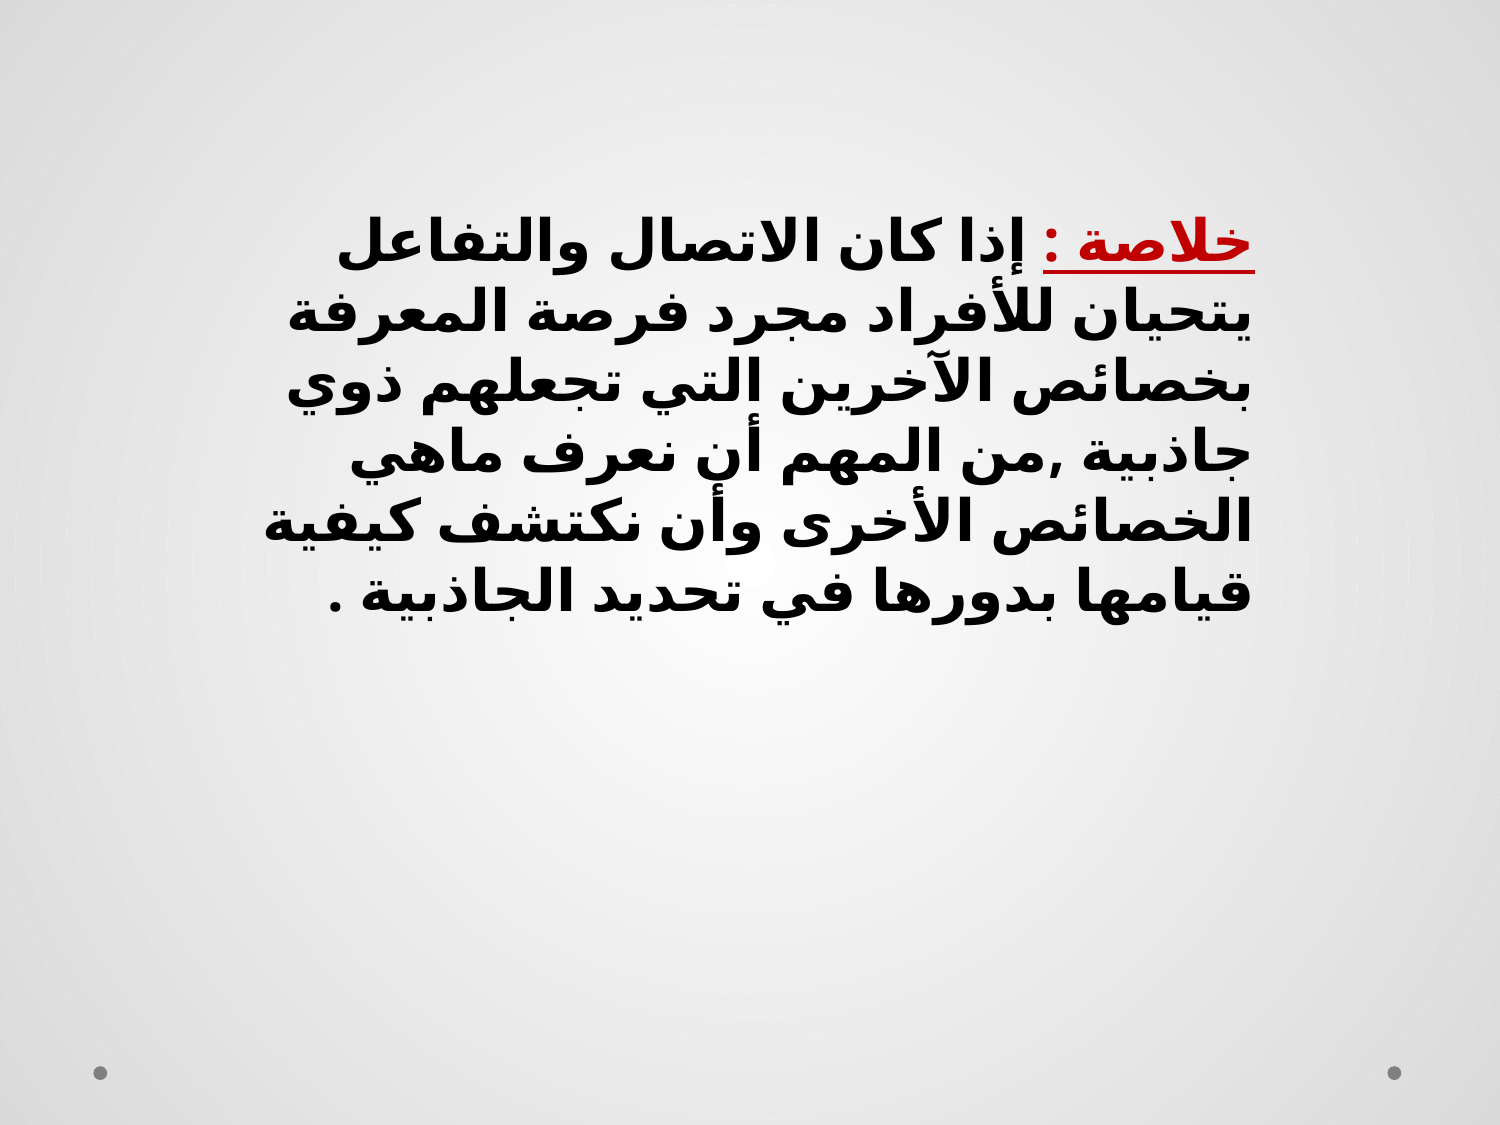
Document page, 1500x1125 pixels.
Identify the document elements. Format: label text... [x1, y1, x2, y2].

text_box خلاصة : إذا كان الاتصال والتفاعل يتحيان للأفراد مجرد فرصة المعرفة بخصائص الآخرين التي تجعلهم ذوي جاذبية ,من المهم أن نعرف ماهي الخصائص الأخرى وأن نكتشف كيفية قيامها بدورها في تحديد الجاذبية . [230, 196, 1270, 631]
